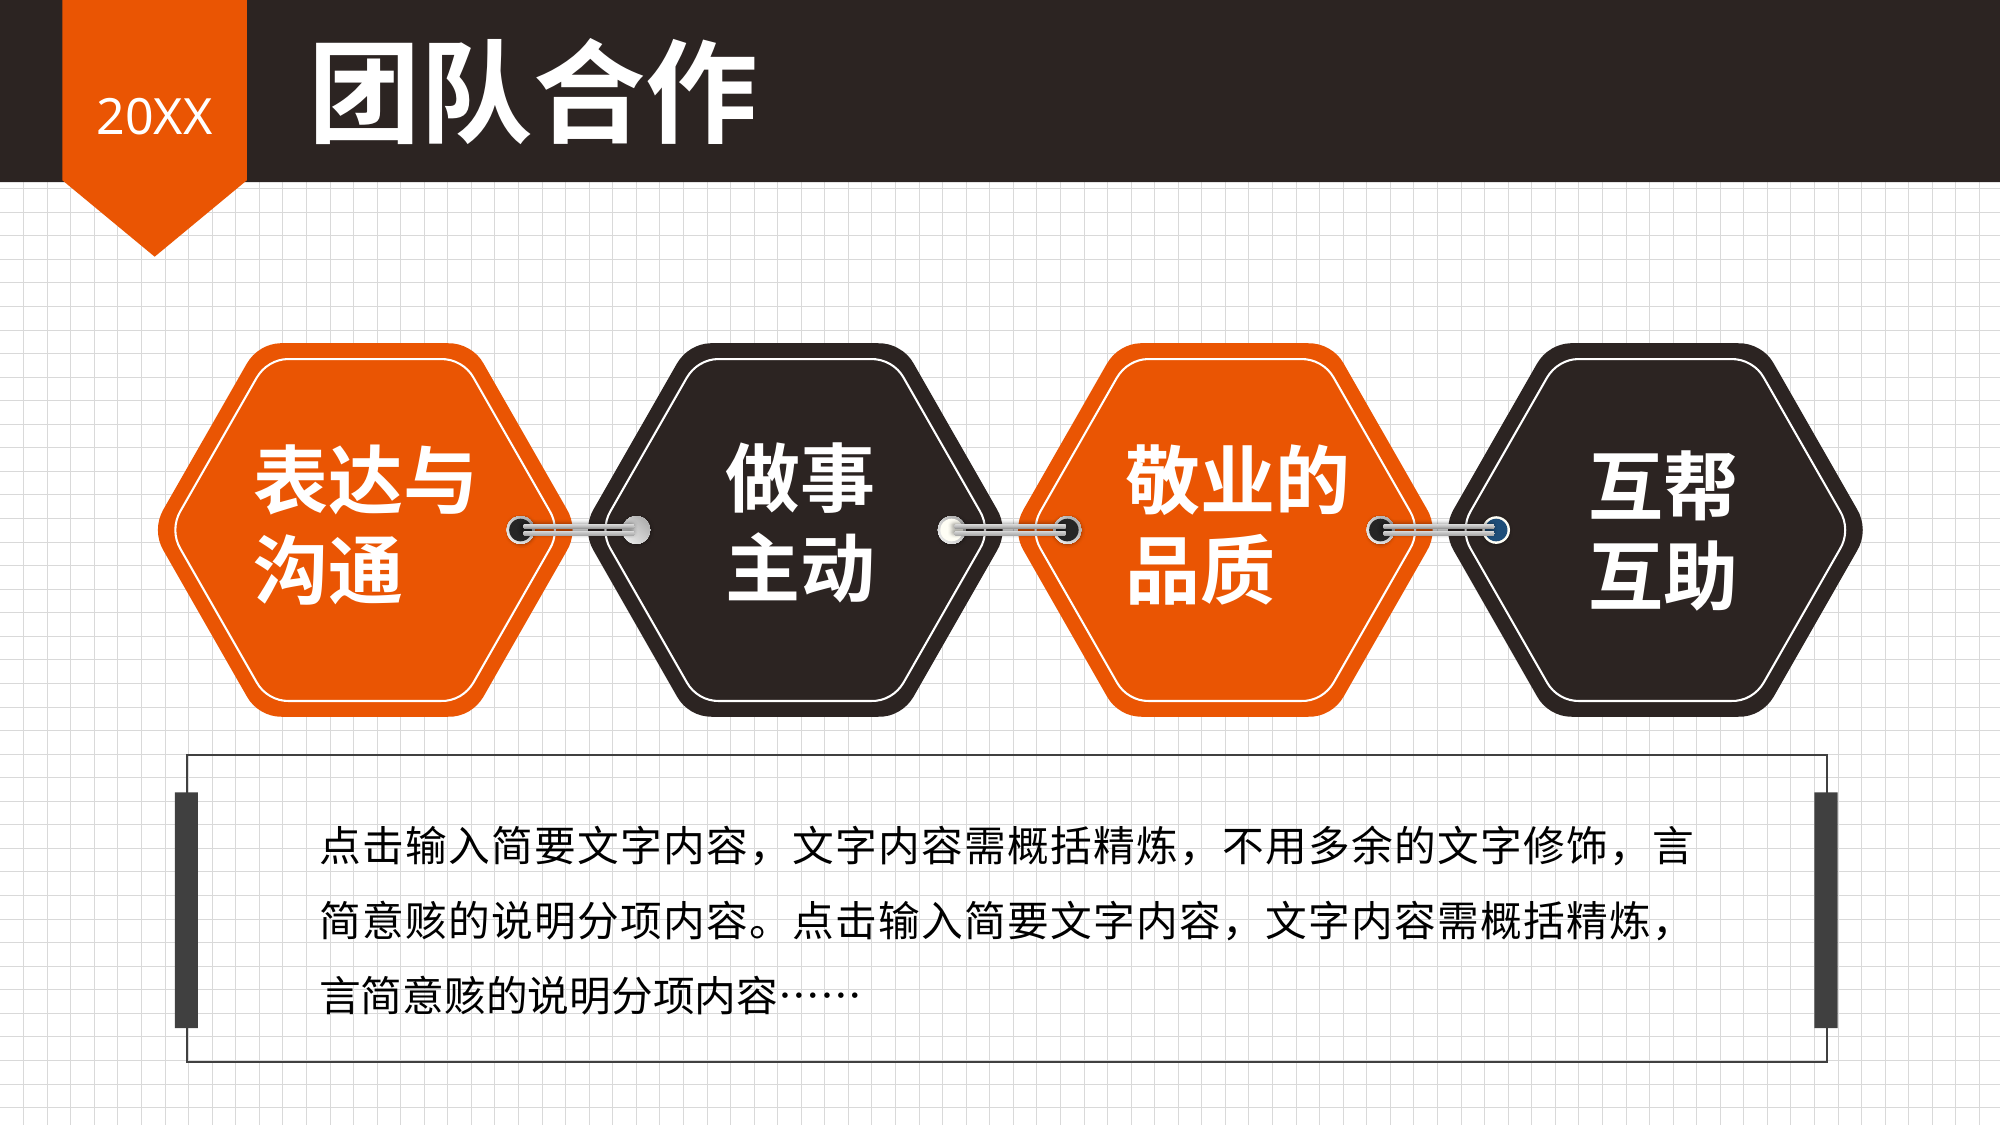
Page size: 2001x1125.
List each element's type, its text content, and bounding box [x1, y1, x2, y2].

text_box 团队合作 [296, 16, 992, 163]
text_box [1018, 544, 1433, 717]
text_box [1448, 343, 1863, 516]
text_box [0, 0, 62, 183]
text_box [1018, 343, 1433, 516]
text_box [61, 0, 248, 259]
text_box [506, 516, 937, 544]
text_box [1366, 516, 1510, 544]
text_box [587, 343, 1003, 516]
text_box [186, 754, 1828, 1063]
text_box [247, 0, 2000, 183]
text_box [937, 516, 1082, 544]
text_box [1813, 791, 1839, 1029]
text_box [587, 544, 1003, 717]
text_box [174, 791, 199, 1029]
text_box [1510, 516, 1957, 544]
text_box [1448, 544, 1863, 717]
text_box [157, 343, 573, 717]
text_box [1082, 516, 1366, 544]
text_box 20XX [81, 77, 228, 152]
